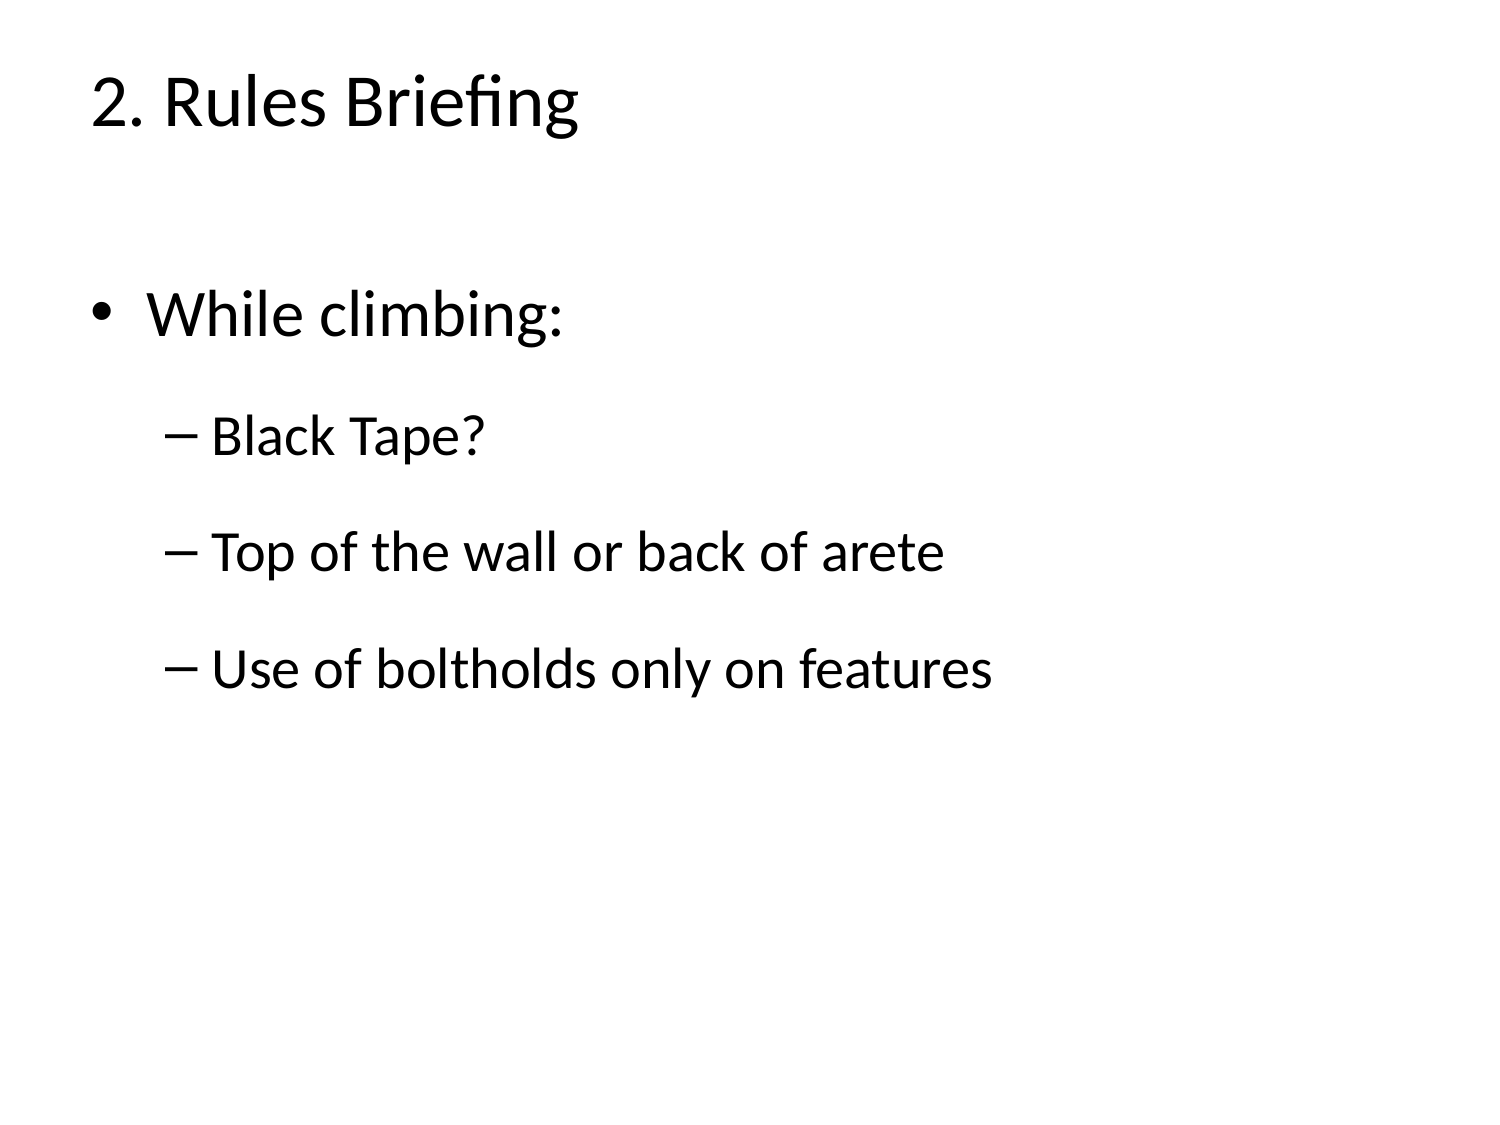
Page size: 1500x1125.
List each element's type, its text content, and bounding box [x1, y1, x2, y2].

title 2. Rules Briefing [75, 2, 1425, 191]
list While climbing: Black Tape? Top of the wall or back of arete Use of boltholds only on features [75, 262, 1425, 1005]
